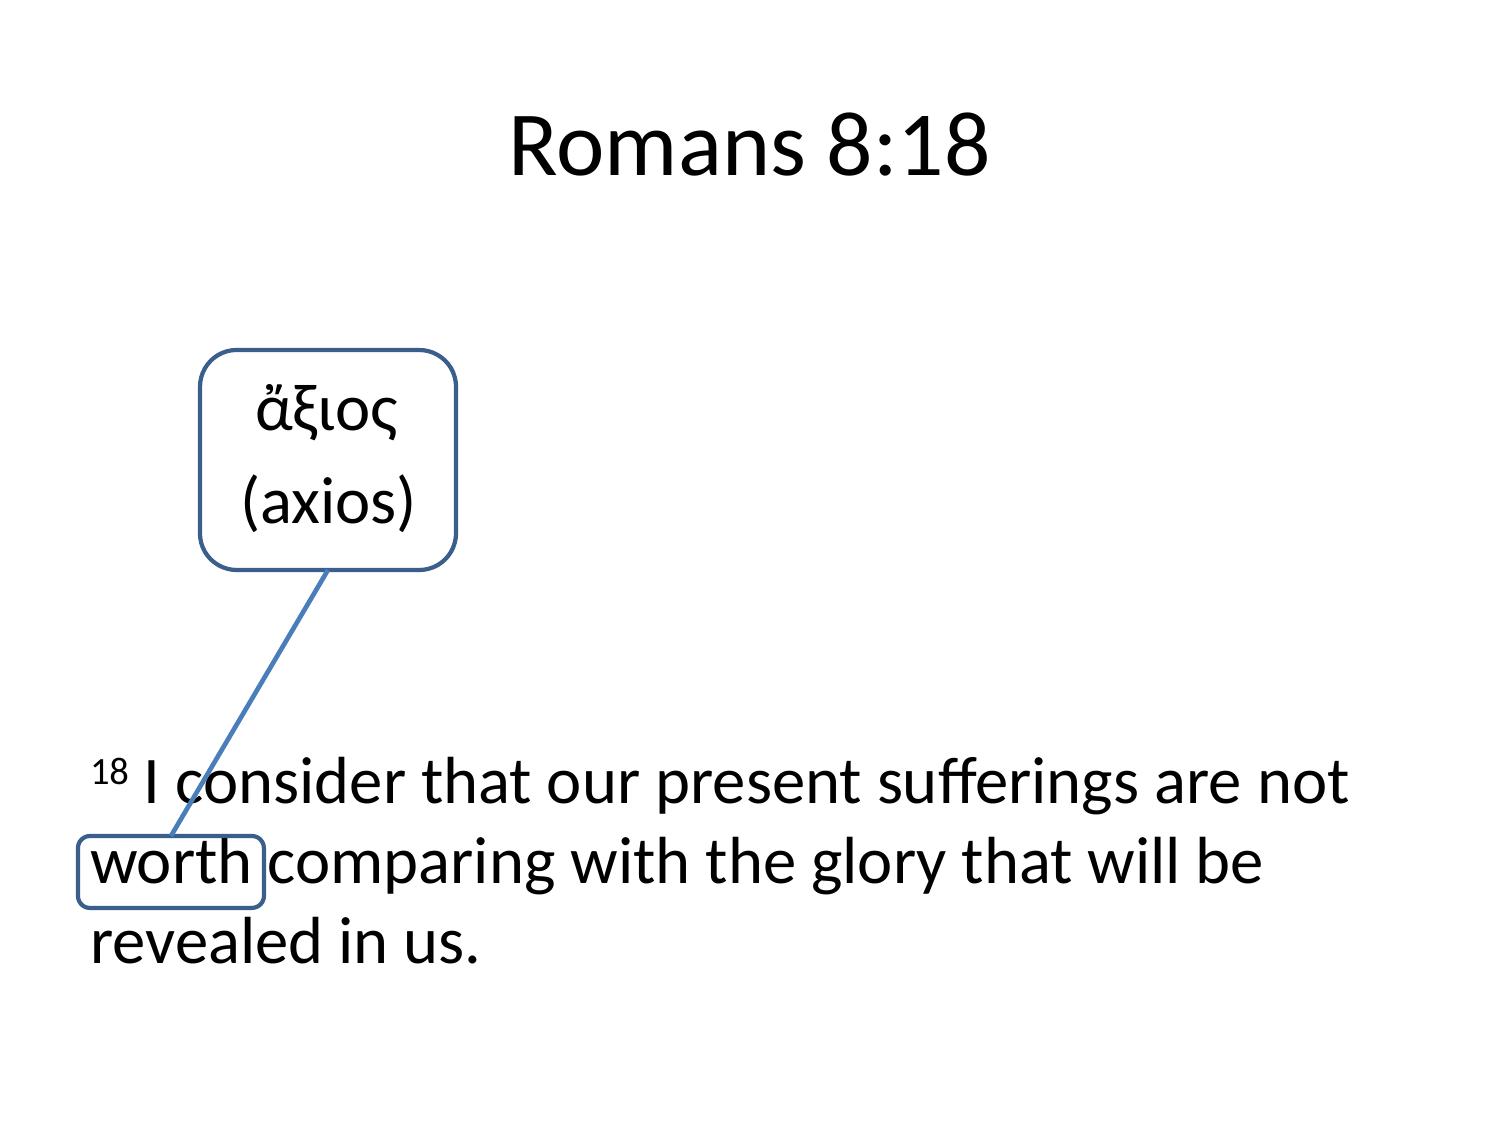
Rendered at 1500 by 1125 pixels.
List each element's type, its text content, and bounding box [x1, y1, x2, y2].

text_box [197, 347, 459, 573]
title Romans 8:18 [75, 45, 1425, 233]
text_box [170, 569, 329, 837]
list ἄξιος (axios) 18 I consider that our present sufferings are not worth comparing with the glory that will be revealed in us. [75, 262, 1425, 1005]
text_box [75, 833, 267, 911]
